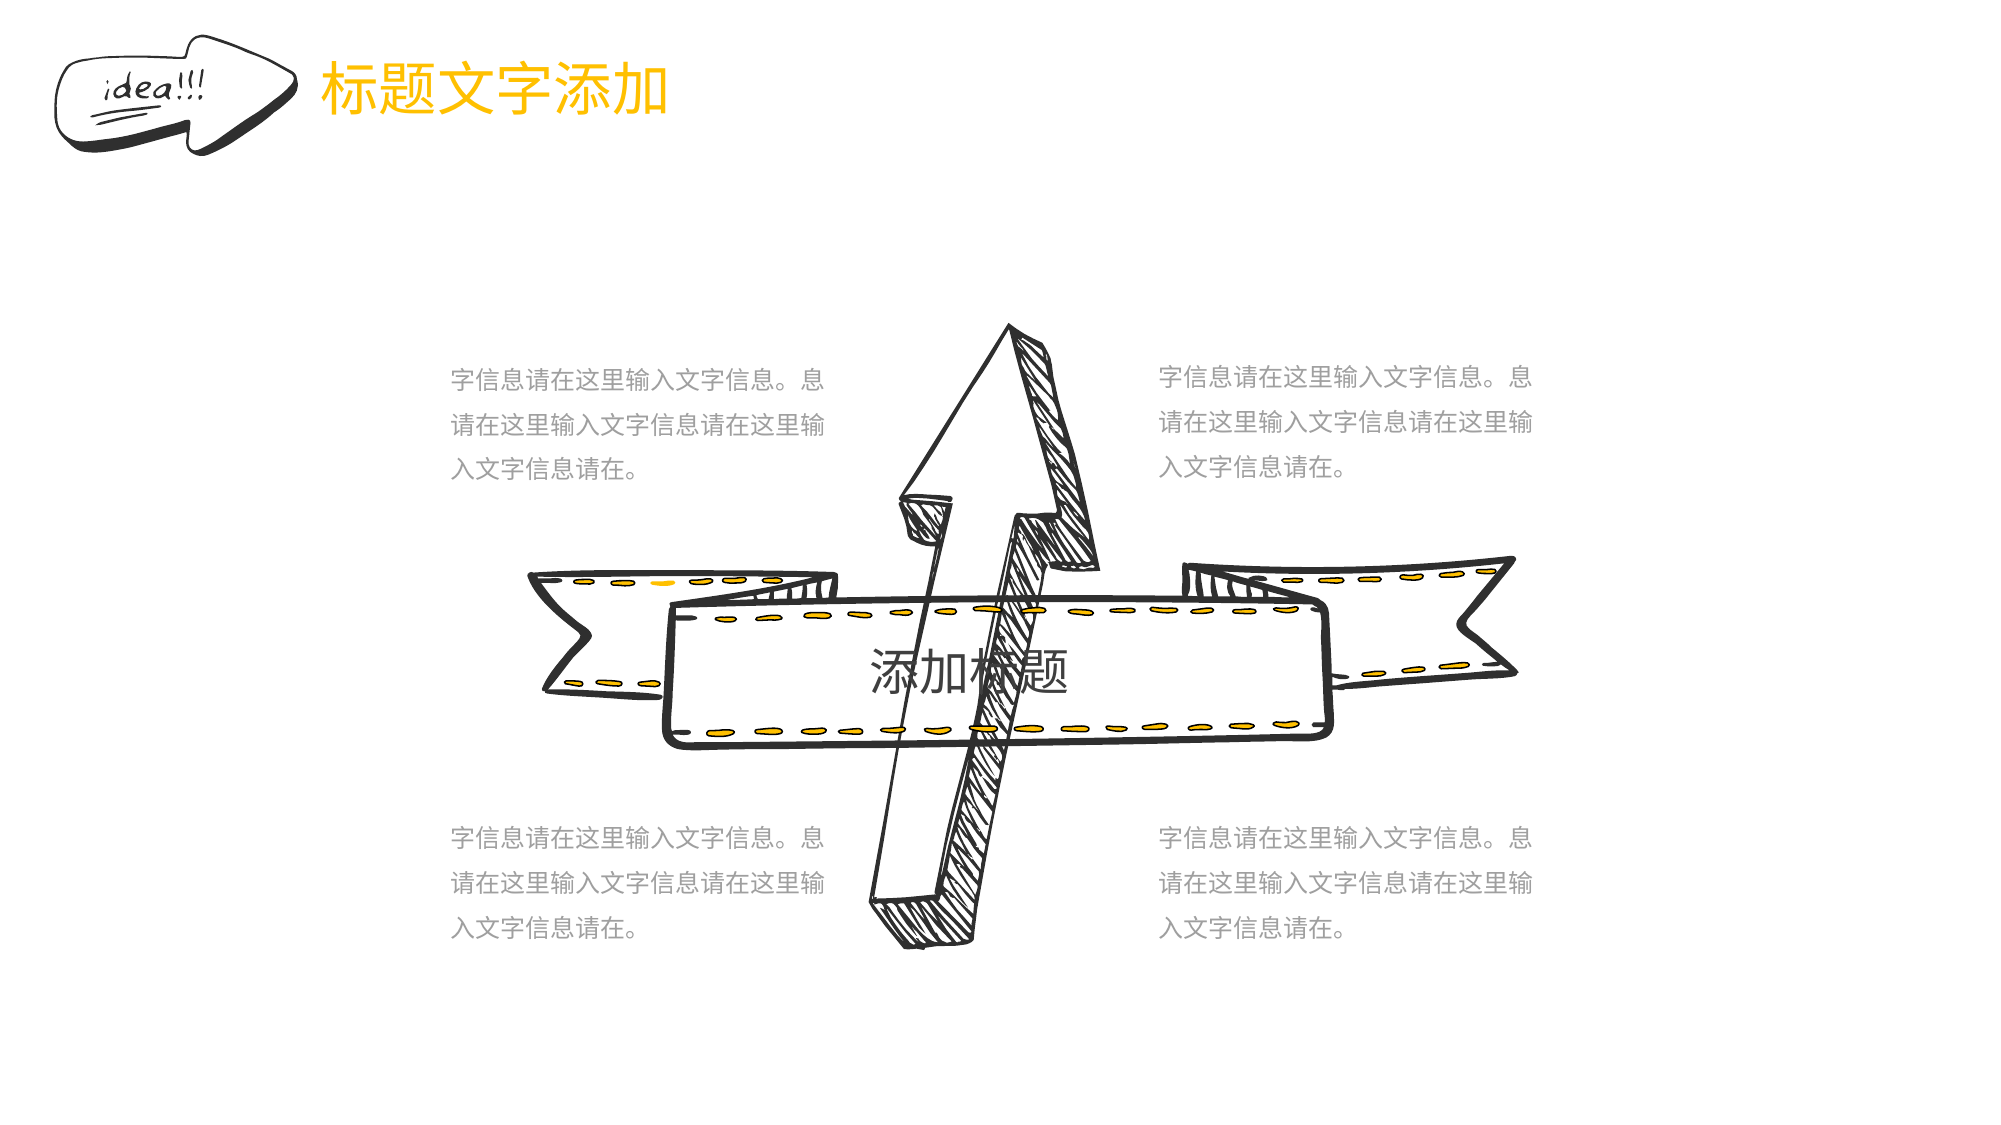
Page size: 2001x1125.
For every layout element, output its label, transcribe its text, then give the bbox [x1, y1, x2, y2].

text_box 字信息请在这里输入文字信息。息请在这里输入文字信息请在这里输入文字信息请在。 [1144, 800, 1552, 950]
text_box 字信息请在这里输入文字信息。息请在这里输入文字信息请在这里输入文字信息请在。 [435, 341, 843, 492]
text_box [868, 752, 1007, 951]
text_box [526, 555, 1520, 752]
text_box 字信息请在这里输入文字信息。息请在这里输入文字信息请在这里输入文字信息请在。 [435, 800, 843, 950]
text_box 字信息请在这里输入文字信息。息请在这里输入文字信息请在这里输入文字信息请在。 [1144, 339, 1552, 489]
text_box [898, 322, 1097, 555]
text_box 标题文字添加 [306, 44, 749, 130]
text_box [54, 34, 298, 157]
